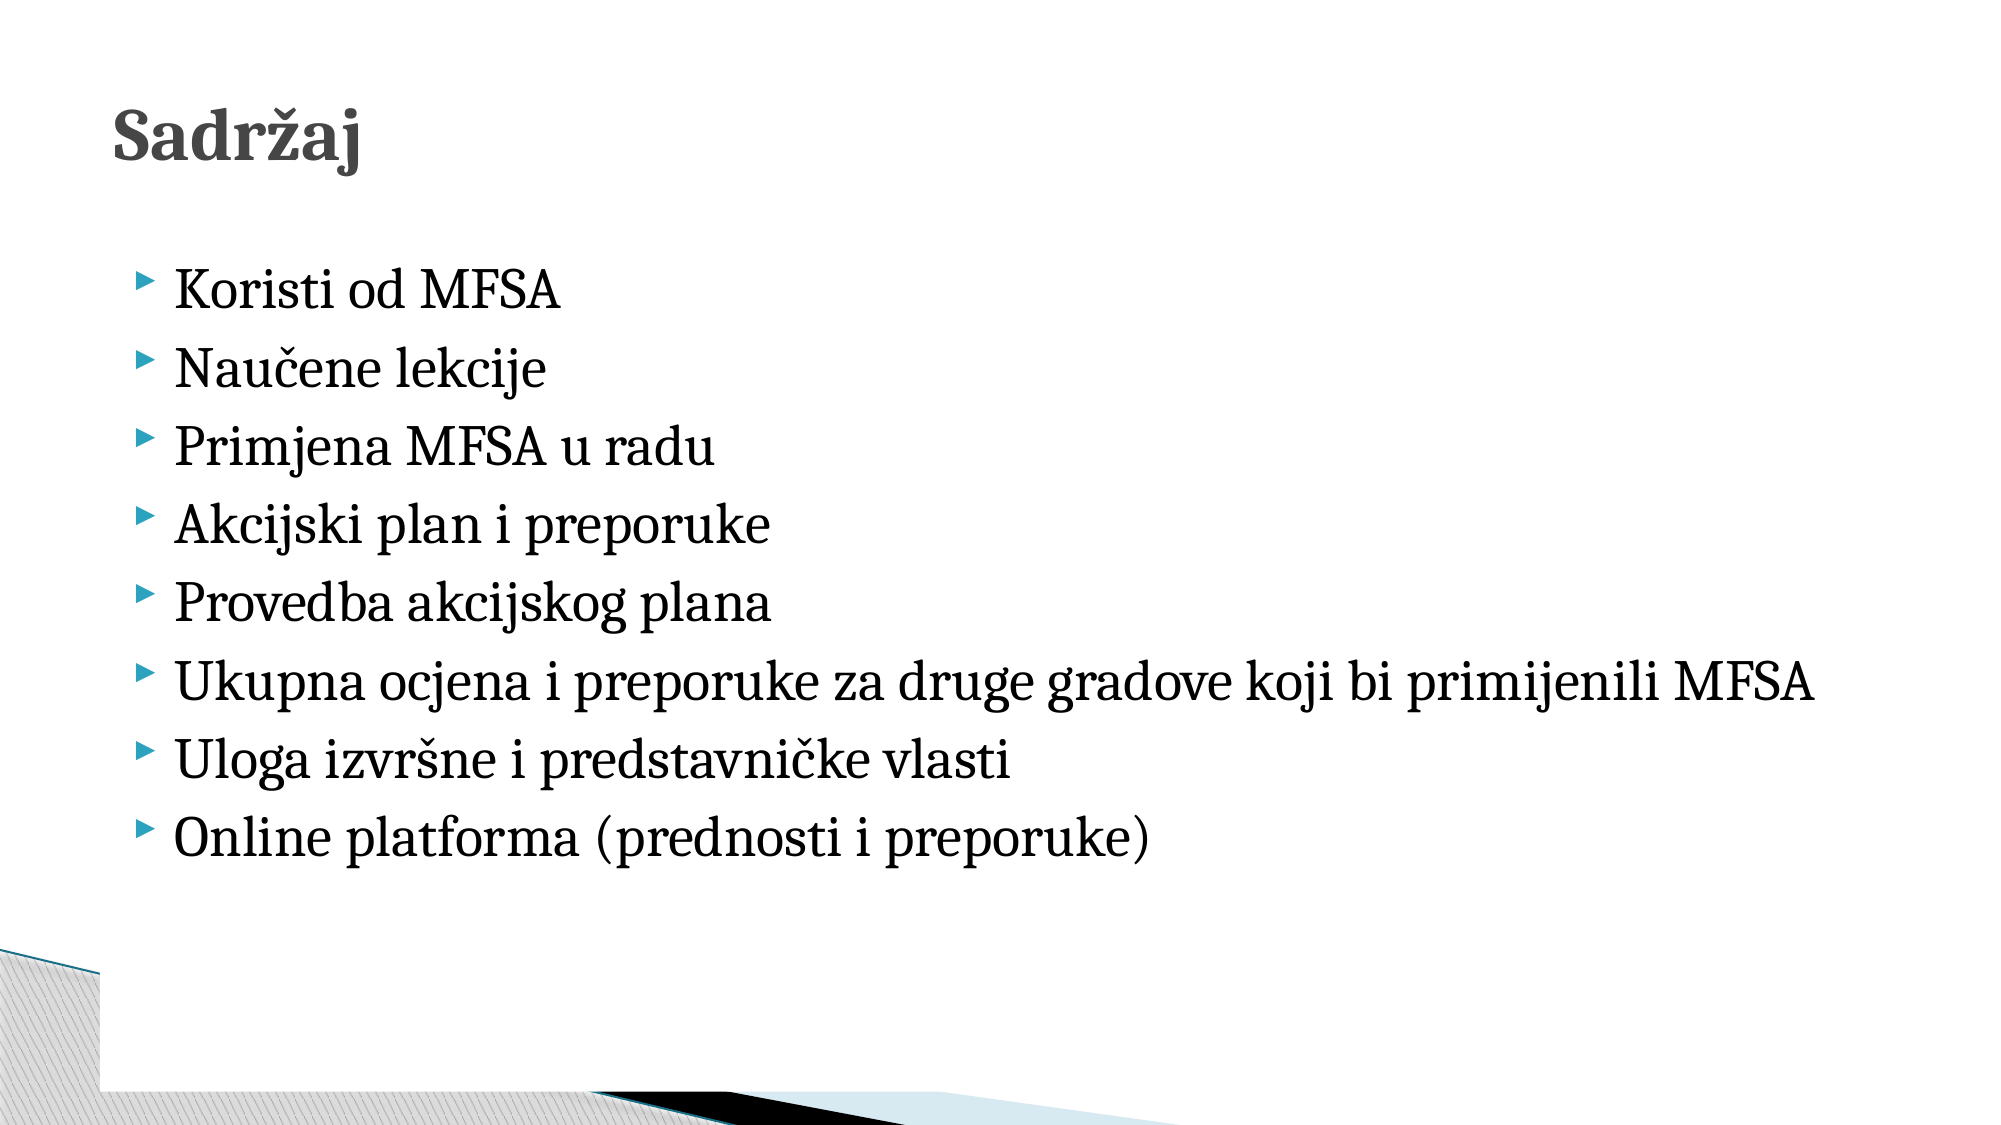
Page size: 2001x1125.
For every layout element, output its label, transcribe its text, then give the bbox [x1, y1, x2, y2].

list Koristi od MFSA Naučene lekcije Primjena MFSA u radu Akcijski plan i preporuke Provedba akcijskog plana Ukupna ocjena i preporuke za druge gradove koji bi primijenili MFSA Uloga izvršne i predstavničke vlasti Online platforma (prednosti i preporuke) [99, 243, 1967, 1092]
title Sadržaj [99, 36, 1900, 225]
